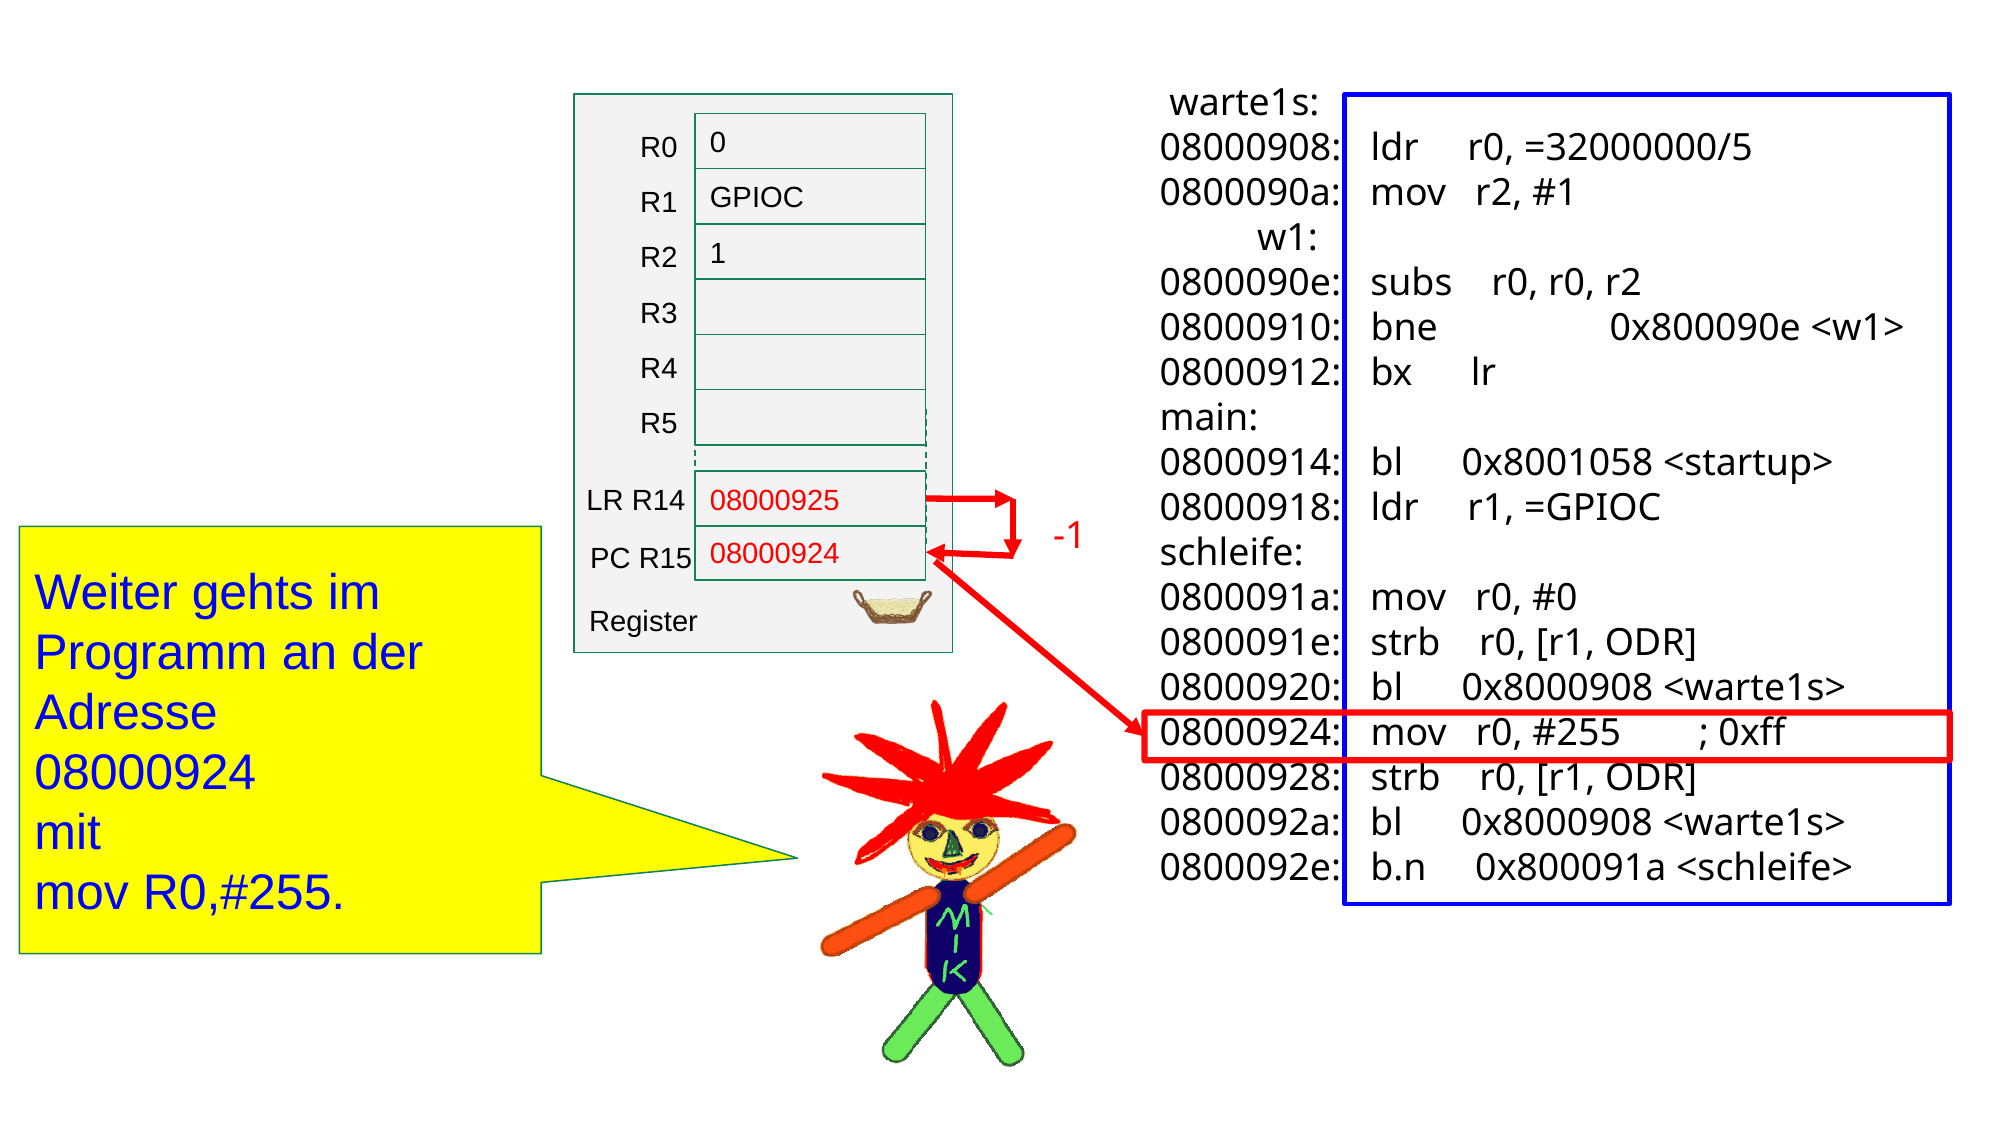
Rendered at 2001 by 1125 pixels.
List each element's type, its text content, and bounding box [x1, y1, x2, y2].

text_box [934, 560, 1145, 737]
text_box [925, 551, 1014, 556]
text_box Weiter gehts im Programm an der Adresse 08000924 mit mov R0,#255. [19, 526, 788, 954]
text_box warte1s: 08000908: ldr r0, =32000000/5 0800090a: mov r2, #1 w1: 0800090e: subs r0, r0, r2 08000910: bne 0x800090e <w1> 08000912: bx lr main: 08000914: bl 0x8001058 <startup> 08000918: ldr r1, =GPIOC schleife: 0800091a: mov r0, #0 0800091e: strb r0, [r1, ODR] 08000920: bl 0x8000908 <warte1s> 08000924: mov r0, #255 ; 0xff 08000928: strb r0, [r1, ODR] 0800092a: bl 0x8000908 <warte1s> 0800092e: b.n 0x800091a <schleife> [1144, 70, 1950, 712]
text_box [573, 93, 953, 653]
text_box [1344, 761, 1950, 904]
text_box warte1s: 08000908: ldr r0, =32000000/5 0800090a: mov r2, #1 w1: 0800090e: subs r0, r0, r2 08000910: bne 0x800090e <w1> 08000912: bx lr main: 08000914: bl 0x8001058 <startup> 08000918: ldr r1, =GPIOC schleife: 0800091a: mov r0, #0 0800091e: strb r0, [r1, ODR] 08000920: bl 0x8000908 <warte1s> 08000924: mov r0, #255 ; 0xff 08000928: strb r0, [r1, ODR] 0800092a: bl 0x8000908 <warte1s> 0800092e: b.n 0x800091a <schleife> [1144, 761, 1344, 904]
text_box [1144, 712, 1950, 761]
text_box [1344, 94, 1950, 712]
text_box -1 [1038, 495, 1127, 555]
picture [793, 690, 1093, 1076]
